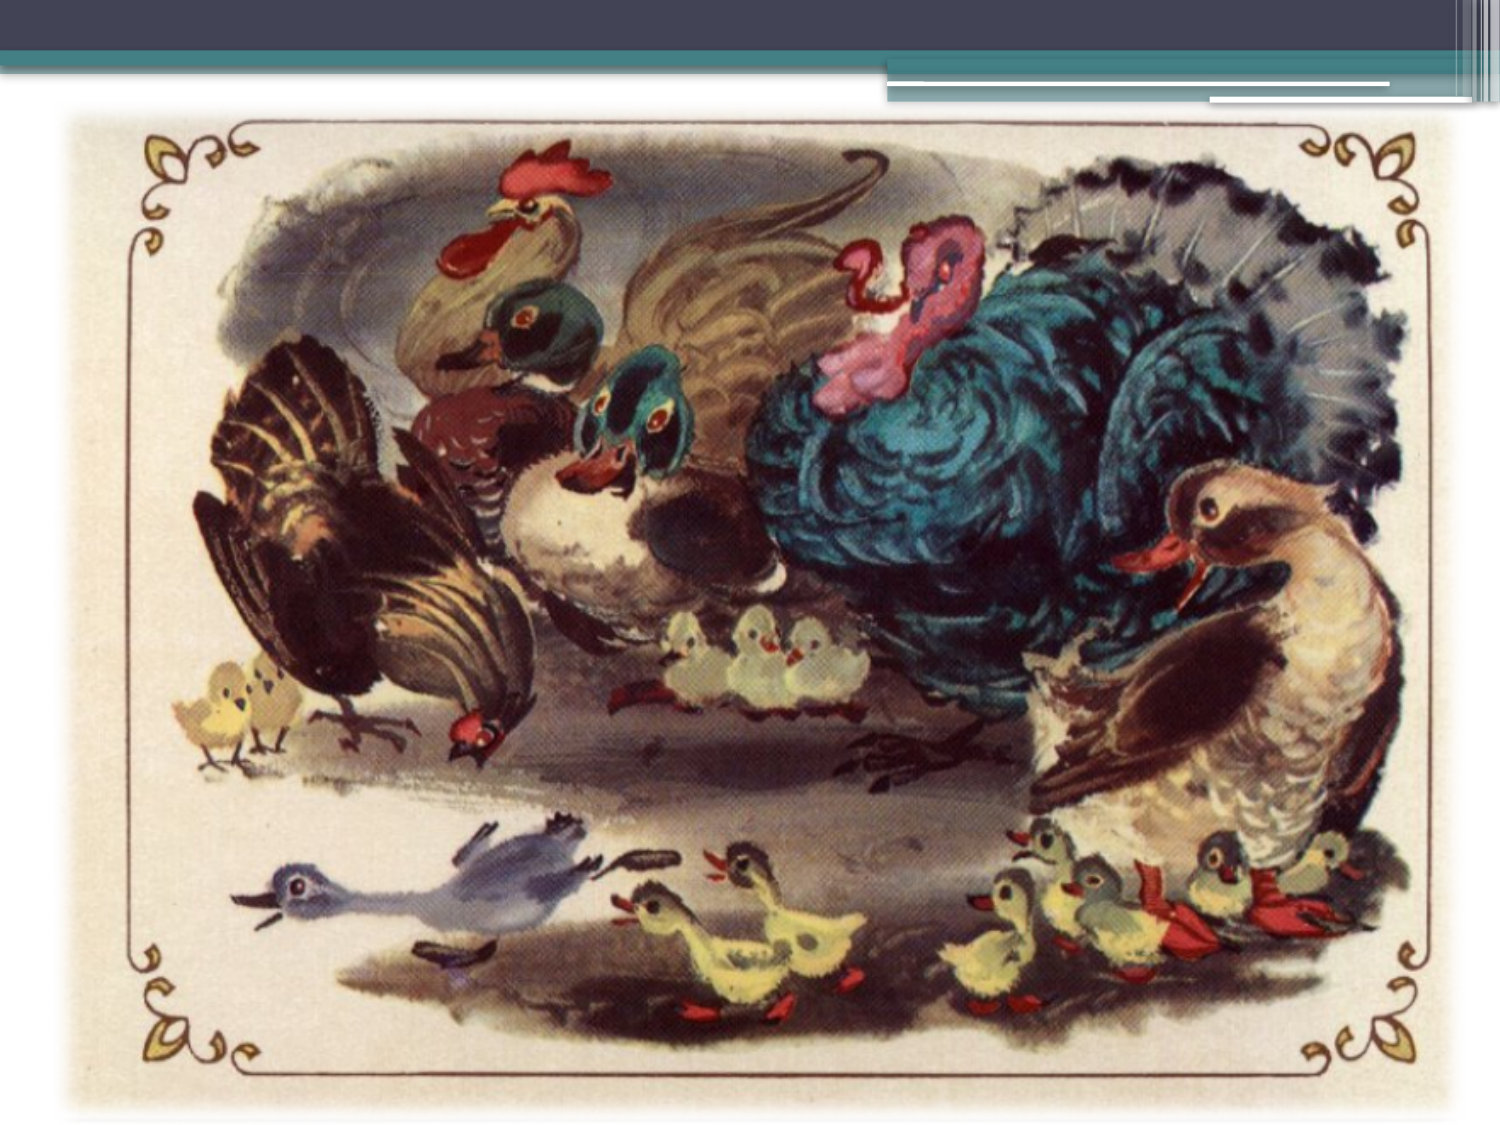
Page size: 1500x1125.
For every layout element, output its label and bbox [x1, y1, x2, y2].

list [52, 101, 1466, 1125]
